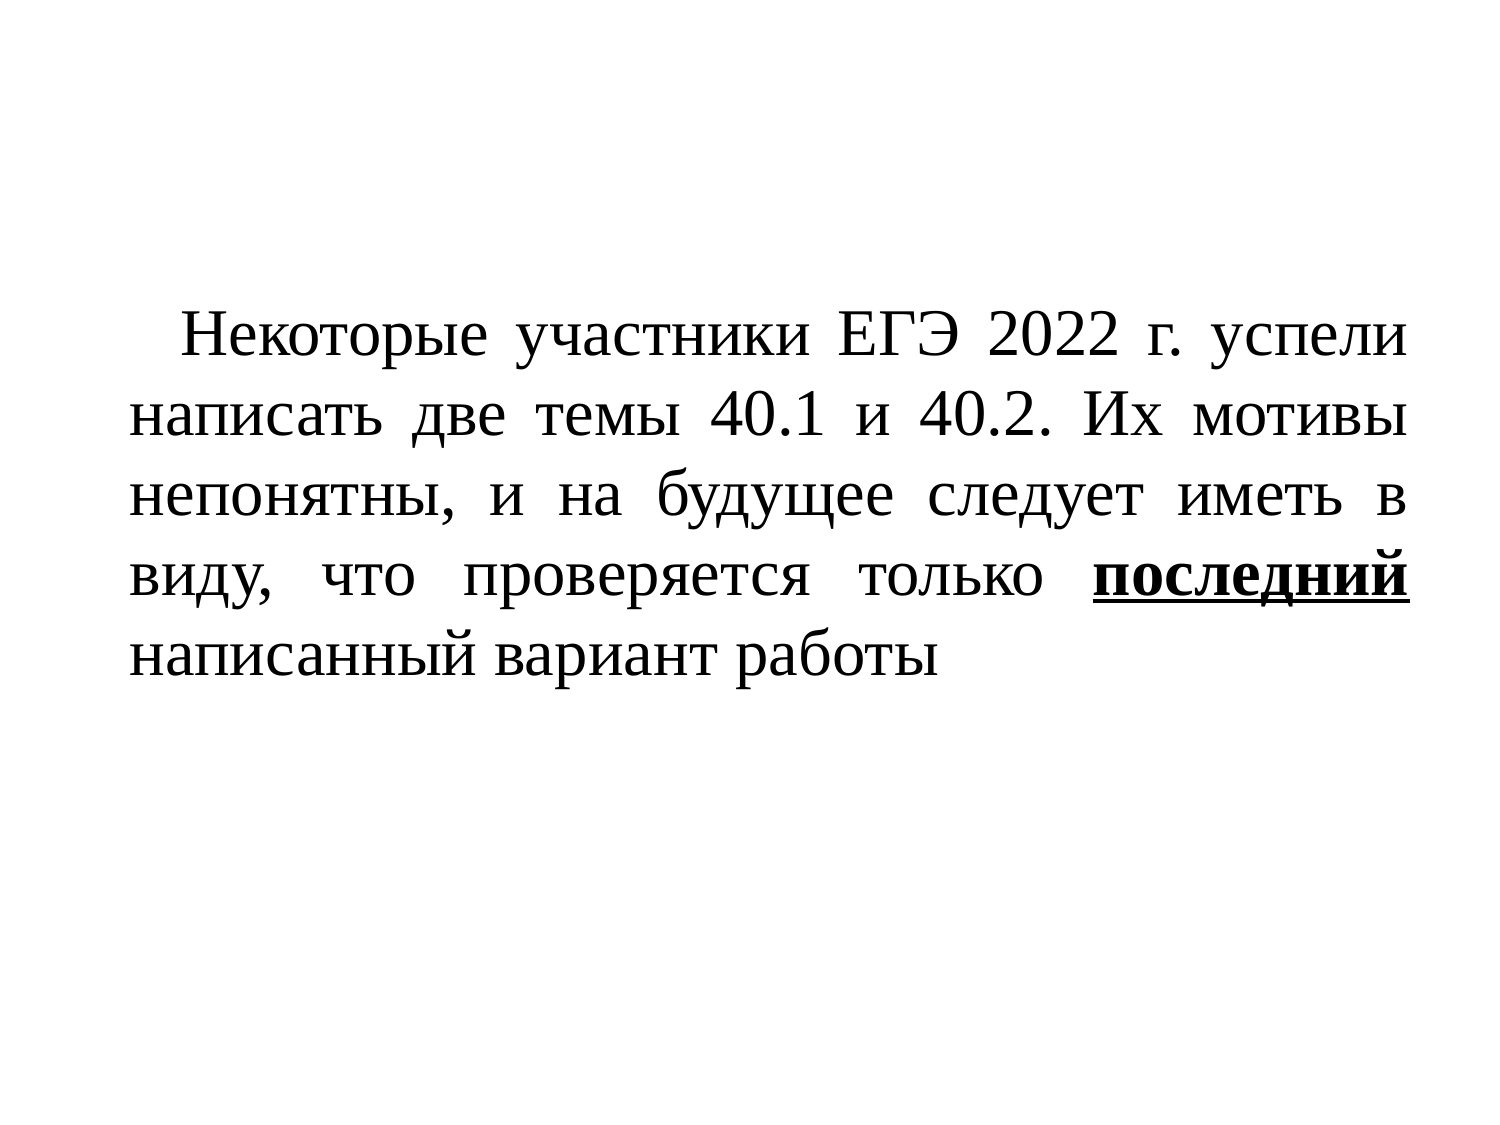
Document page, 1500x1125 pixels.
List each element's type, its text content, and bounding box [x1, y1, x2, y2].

list Некоторые участники ЕГЭ 2022 г. успели написать две темы 40.1 и 40.2. Их мотивы непонятны, и на будущее следует иметь в виду, что проверяется только последний написанный вариант работы [58, 281, 1425, 1064]
